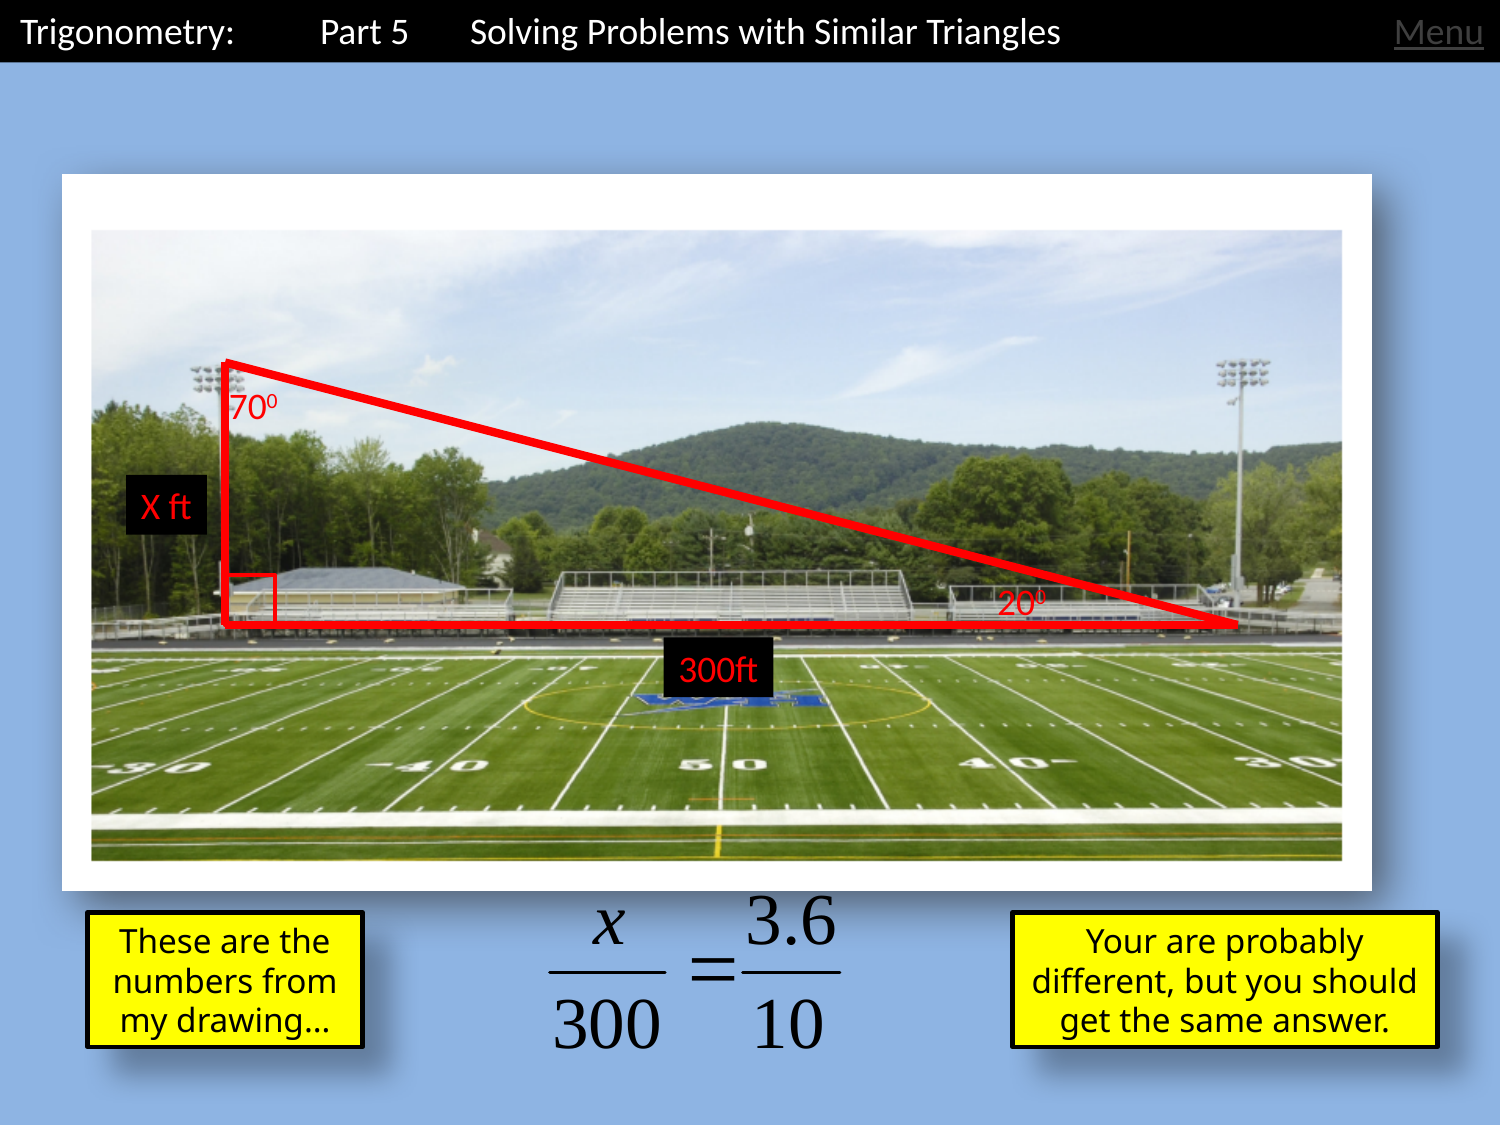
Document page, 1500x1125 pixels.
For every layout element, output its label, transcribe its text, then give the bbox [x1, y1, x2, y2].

text_box These are the numbers from my drawing… [87, 912, 363, 1047]
text_box [1086, 0, 1500, 64]
picture [62, 174, 1372, 891]
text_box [537, 874, 856, 1065]
text_box Trigonometry: Part 5 Solving Problems with Similar Triangles [5, 0, 1086, 105]
text_box Menu [1379, 0, 1500, 60]
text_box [224, 362, 1238, 626]
text_box Your are probably different, but you should get the same answer. [1012, 912, 1438, 1047]
text_box [0, 0, 5, 64]
